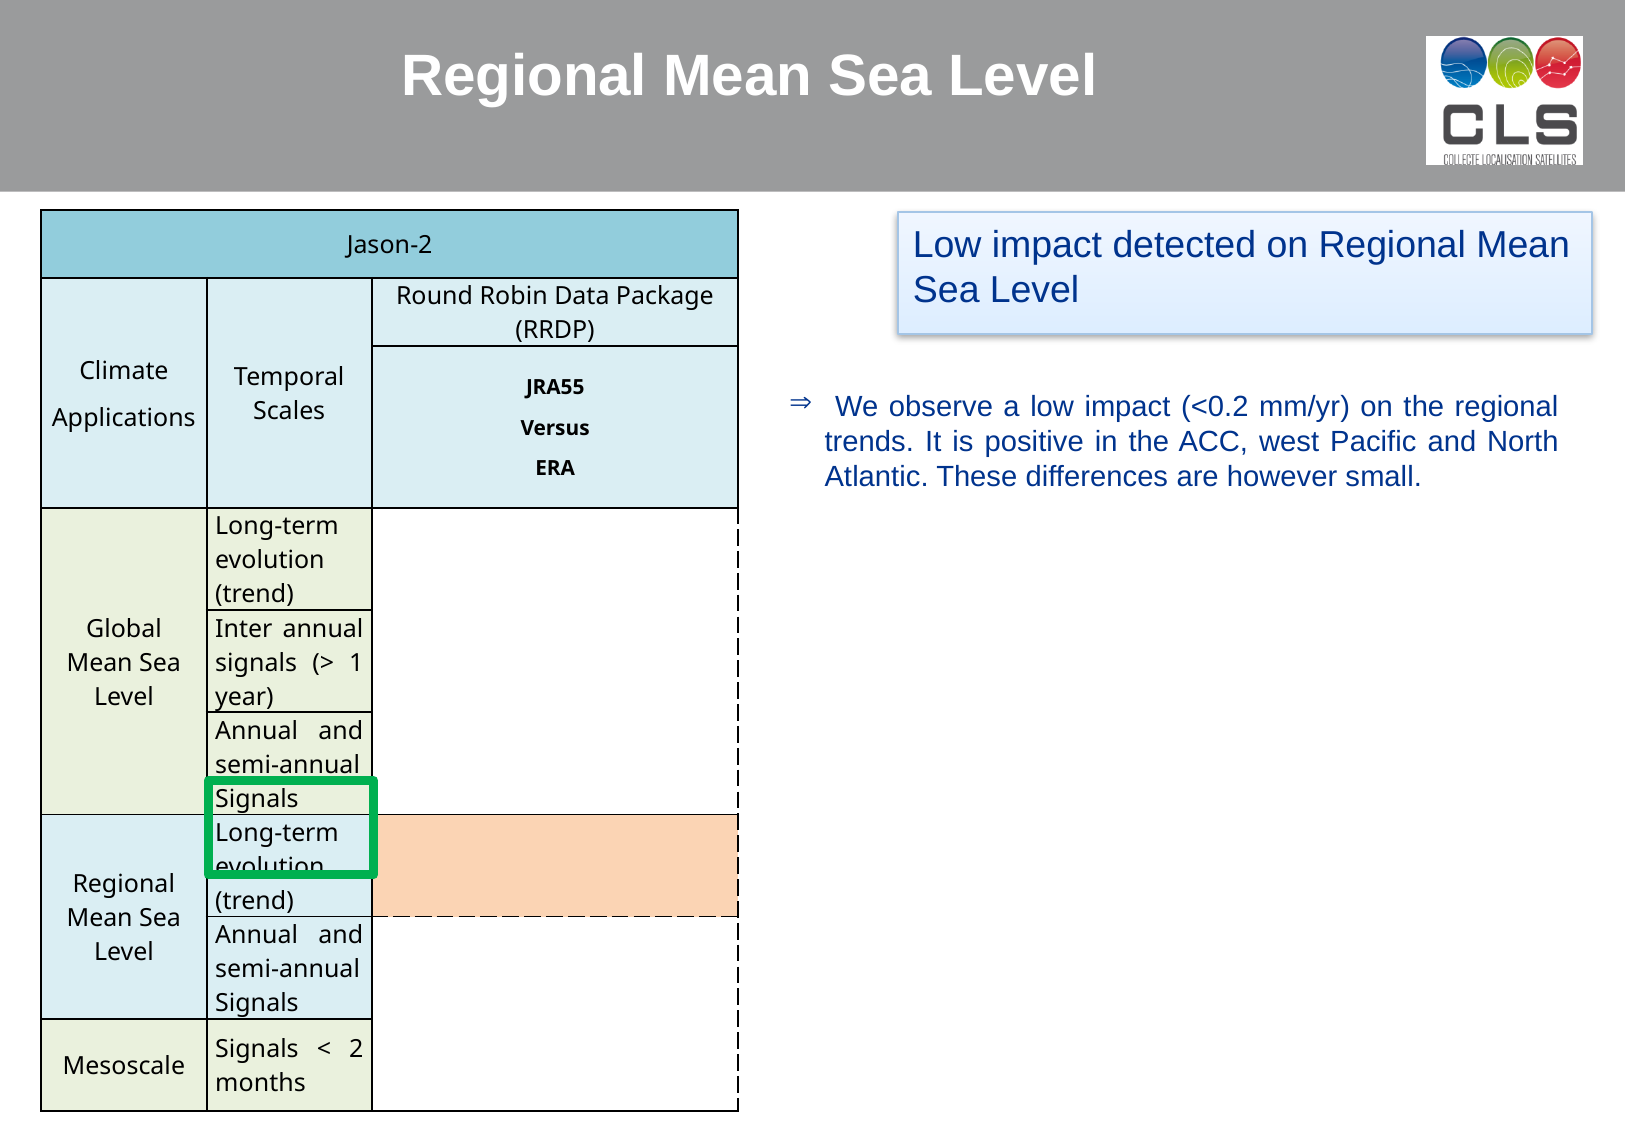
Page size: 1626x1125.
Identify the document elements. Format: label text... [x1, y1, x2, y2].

table_cell Temporal Scales [208, 279, 371, 507]
picture [1426, 36, 1583, 165]
text_box Low impact detected on Regional Mean Sea Level [897, 211, 1593, 335]
table_cell [373, 815, 738, 917]
table_cell Long-term evolution (trend) [208, 877, 371, 916]
table_header Jason-2 [42, 211, 737, 277]
table_cell Annual and semi-annual Signals [208, 713, 371, 778]
table_cell Inter annual signals (> 1 year) [208, 611, 371, 711]
table_cell [373, 509, 738, 814]
table_cell [373, 917, 738, 1110]
table_cell Regional Mean Sea Level [42, 815, 206, 1018]
text_box We observe a low impact (<0.2 mm/yr) on the regional trends. It is positive in the ACC, west Pacific and North Atlantic. These differences are however small. [774, 379, 1575, 535]
text_box [206, 778, 376, 877]
table_cell Signals < 2 months [208, 1020, 371, 1110]
table_cell Long-term evolution (trend) [208, 509, 371, 609]
table_cell Global Mean Sea Level [42, 509, 206, 814]
table_cell JRA55 Versus ERA [373, 347, 737, 507]
text_box Regional Mean Sea Level [386, 40, 1162, 119]
table_cell Mesoscale [42, 1020, 206, 1110]
table_cell Round Robin Data Package (RRDP) [373, 279, 737, 345]
table_cell Annual and semi-annual Signals [208, 917, 371, 1018]
table_cell Climate Applications [42, 279, 206, 507]
